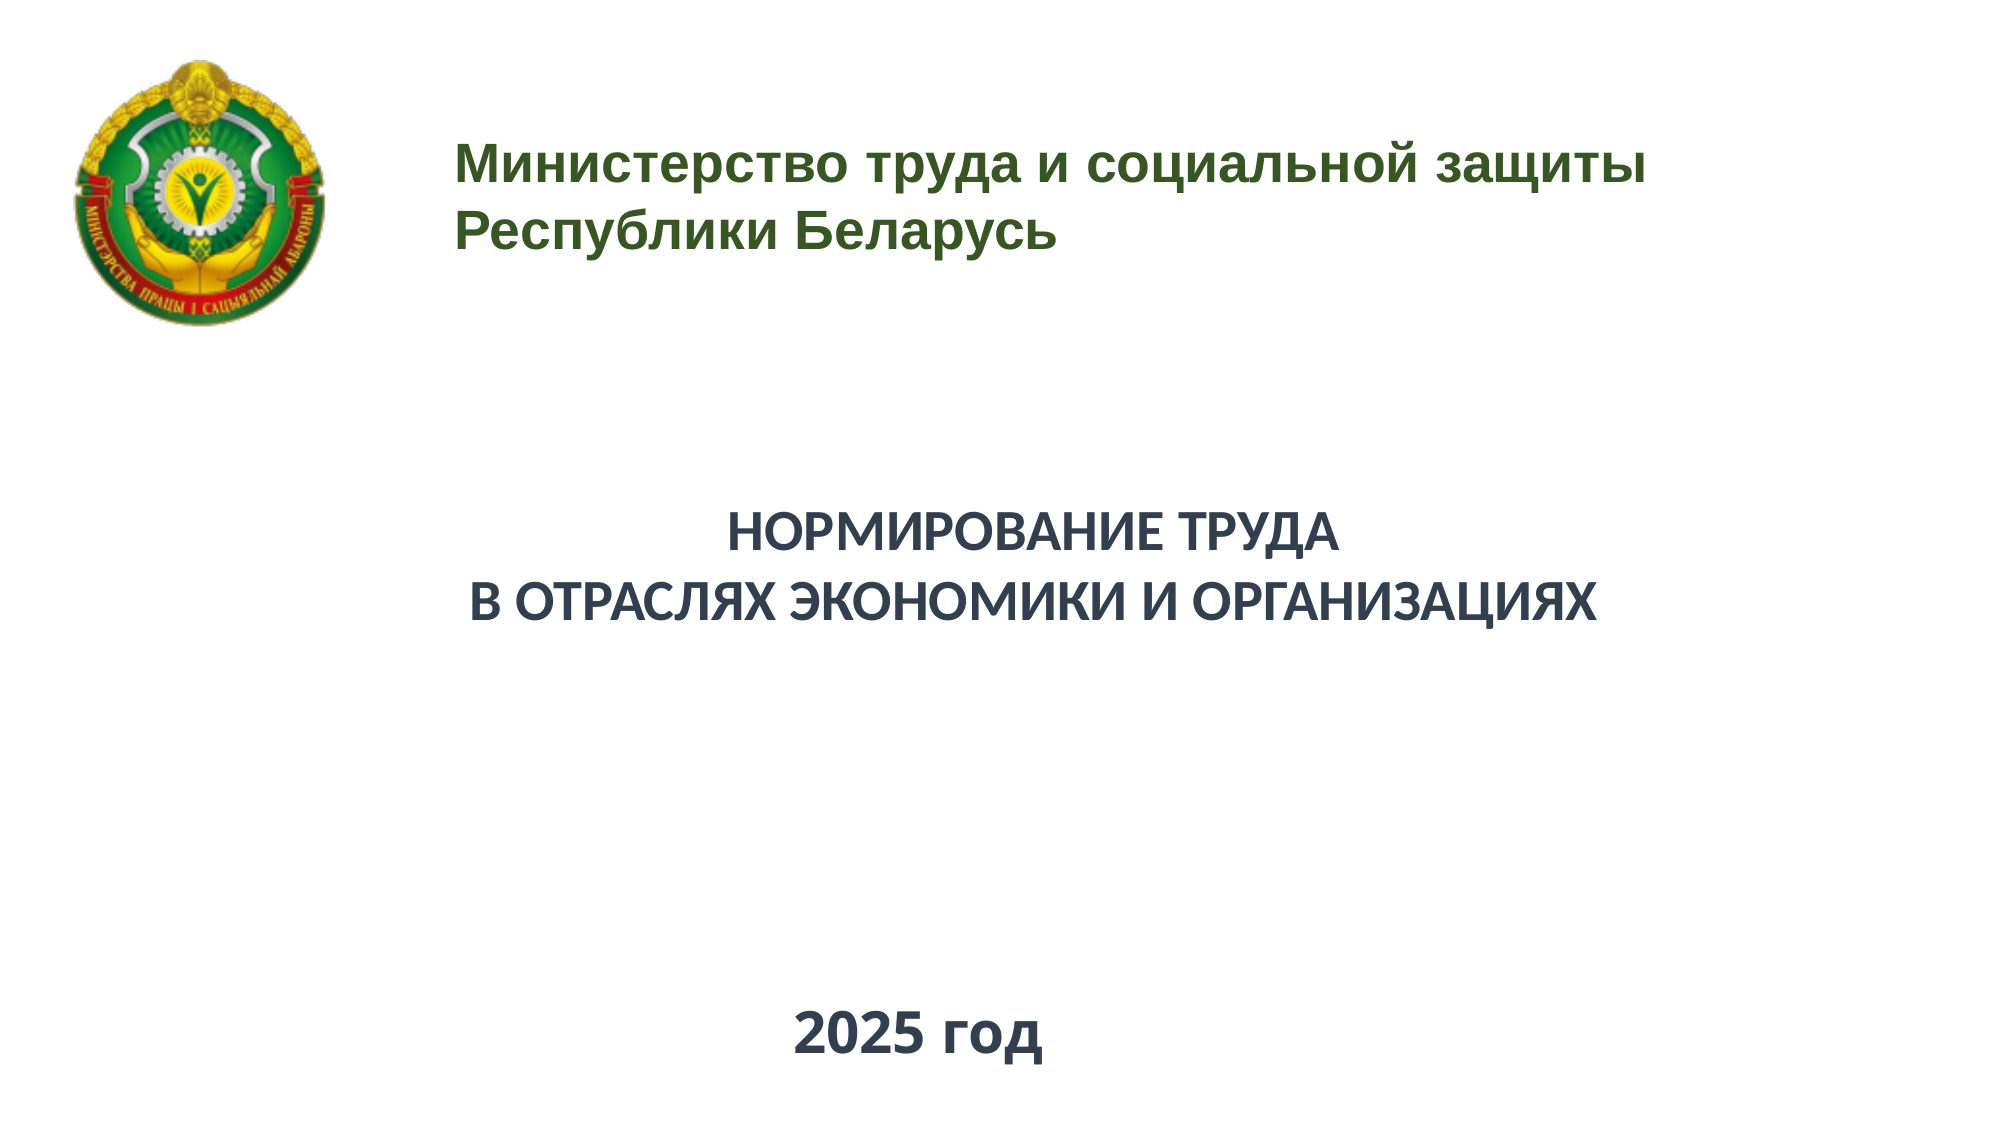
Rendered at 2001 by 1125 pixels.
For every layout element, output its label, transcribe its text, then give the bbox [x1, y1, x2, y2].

text_box 2025 год [559, 988, 1278, 1073]
picture [70, 55, 329, 336]
text_box Министерство труда и социальной защиты Республики Беларусь [439, 120, 1665, 268]
text_box Нормирование труда в отраслях экономики и организациях [261, 373, 1819, 752]
